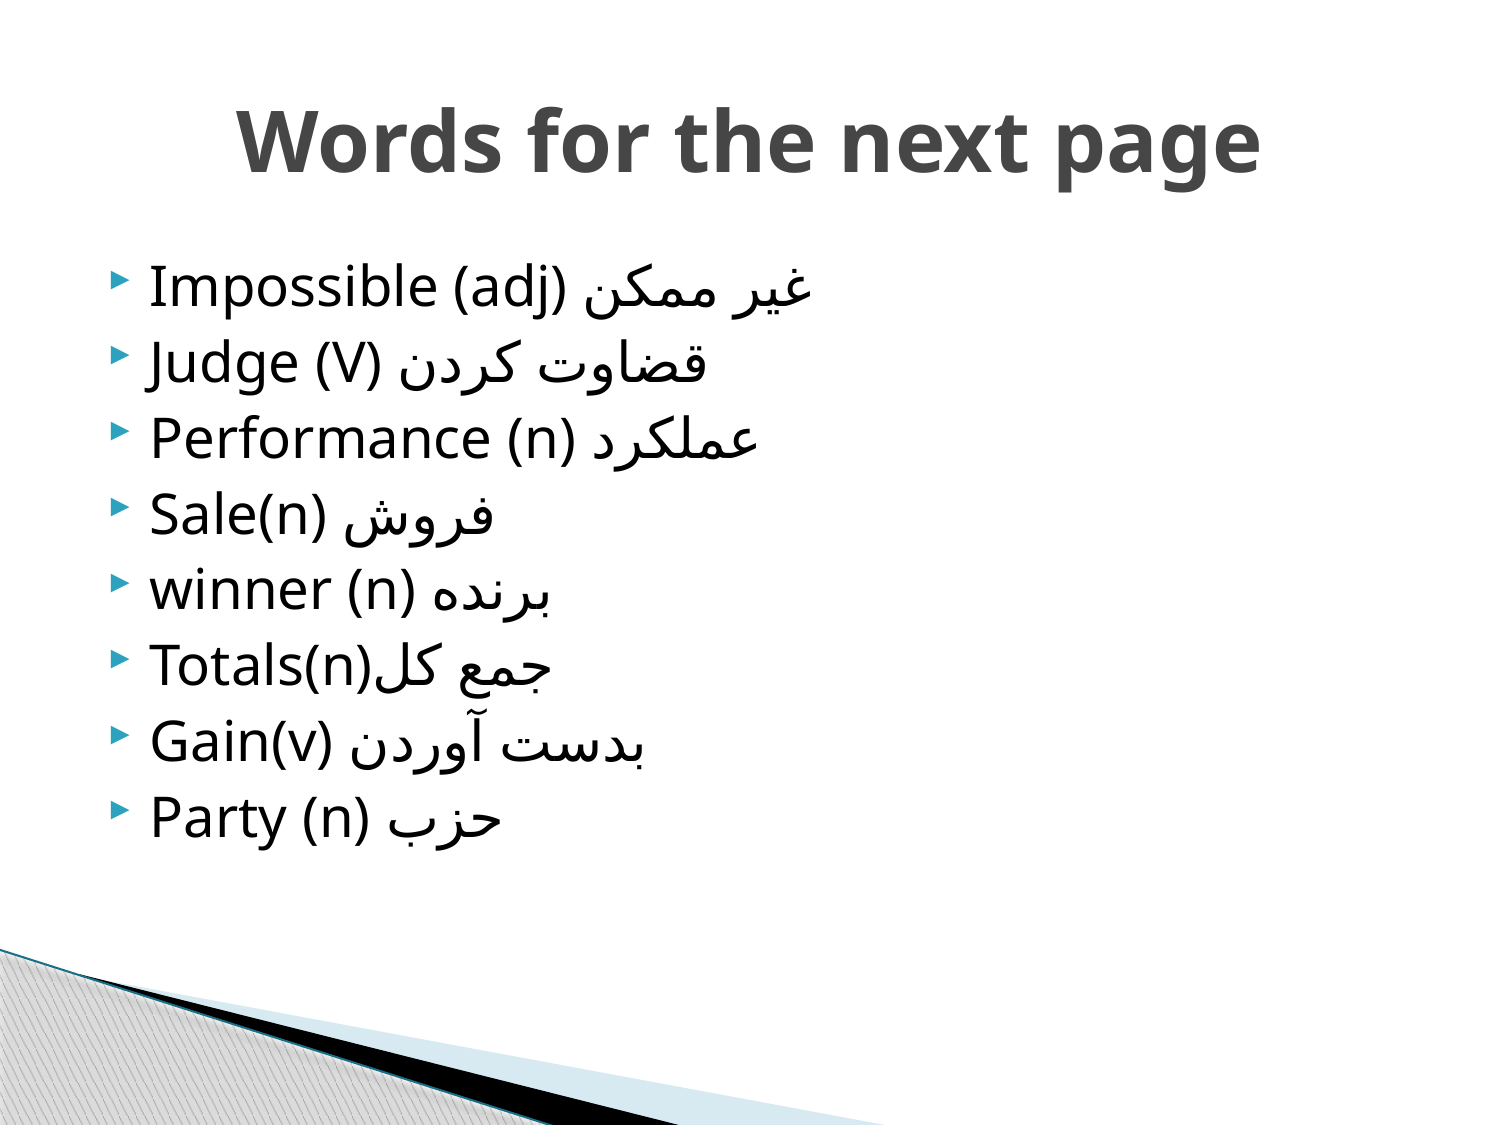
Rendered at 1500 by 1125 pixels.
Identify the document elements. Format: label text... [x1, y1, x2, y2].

list Impossible (adj) غیر ممکن Judge (V) قضاوت کردن Performance (n) عملکرد Sale(n) فروش winner (n) برنده Totals(n)جمع کل Gain(v) بدست آوردن Party (n) حزب [75, 243, 1425, 986]
title Words for the next page [75, 45, 1425, 233]
